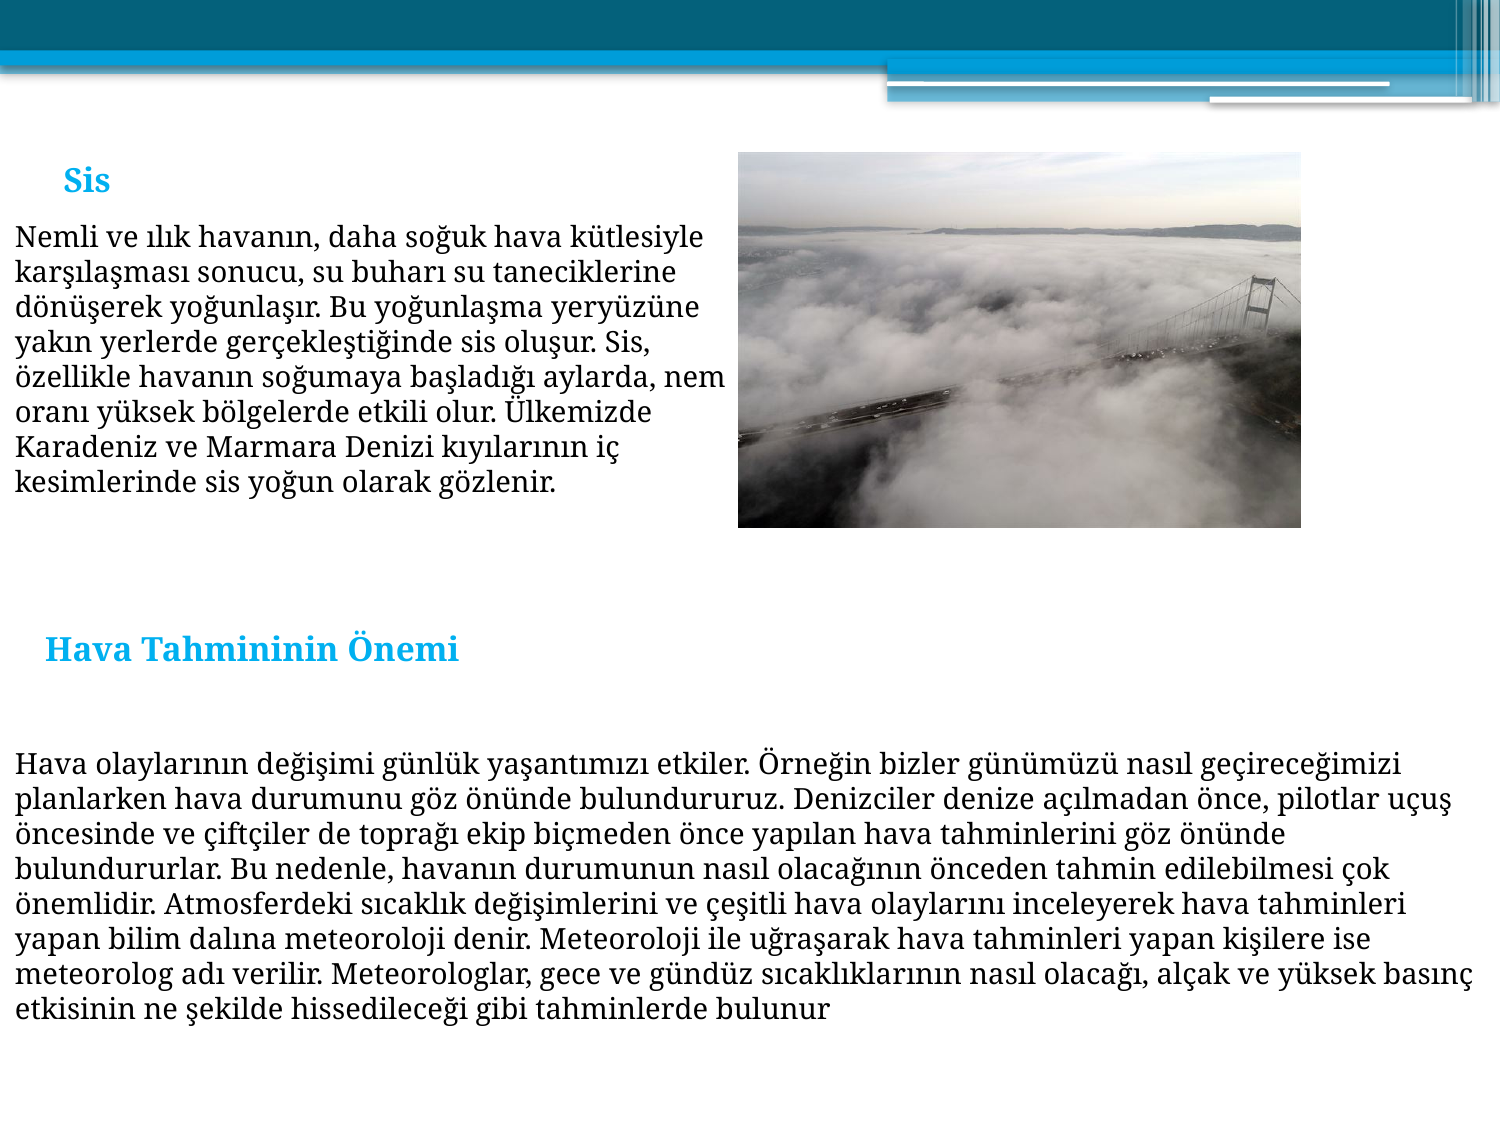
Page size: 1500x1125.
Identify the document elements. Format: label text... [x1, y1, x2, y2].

picture [738, 152, 1302, 528]
text_box Nemli ve ılık havanın, daha soğuk hava kütlesiyle karşılaşması sonucu, su buharı su taneciklerine dönüşerek yoğunlaşır. Bu yoğunlaşma yeryüzüne yakın yerlerde gerçekleştiğinde sis oluşur. Sis, özellikle havanın soğumaya başladığı aylarda, nem oranı yüksek bölgelerde etkili olur. Ülkemizde Karadeniz ve Marmara Denizi kıyılarının iç kesimlerinde sis yoğun olarak gözlenir. [0, 210, 731, 506]
text_box Hava olaylarının değişimi günlük yaşantımızı etkiler. Örneğin bizler günümüzü nasıl geçireceğimizi planlarken hava durumunu göz önünde bulundururuz. Denizciler denize açılmadan önce, pilotlar uçuş öncesinde ve çiftçiler de toprağı ekip biçmeden önce yapılan hava tahminlerini göz önünde bulundururlar. Bu nedenle, havanın durumunun nasıl olacağının önceden tahmin edilebilmesi çok önemlidir. Atmosferdeki sıcaklık değişimlerini ve çeşitli hava olaylarını inceleyerek hava tahminleri yapan bilim dalına meteoroloji denir. Meteoroloji ile uğraşarak hava tahminleri yapan kişilere ise meteorolog adı verilir. Meteorologlar, gece ve gündüz sıcaklıklarının nasıl olacağı, alçak ve yüksek basınç etkisinin ne şekilde hissedileceği gibi tahminlerde bulunur [0, 738, 1500, 1033]
text_box Hava Tahmininin Önemi [30, 621, 484, 676]
text_box Sis [48, 152, 135, 207]
